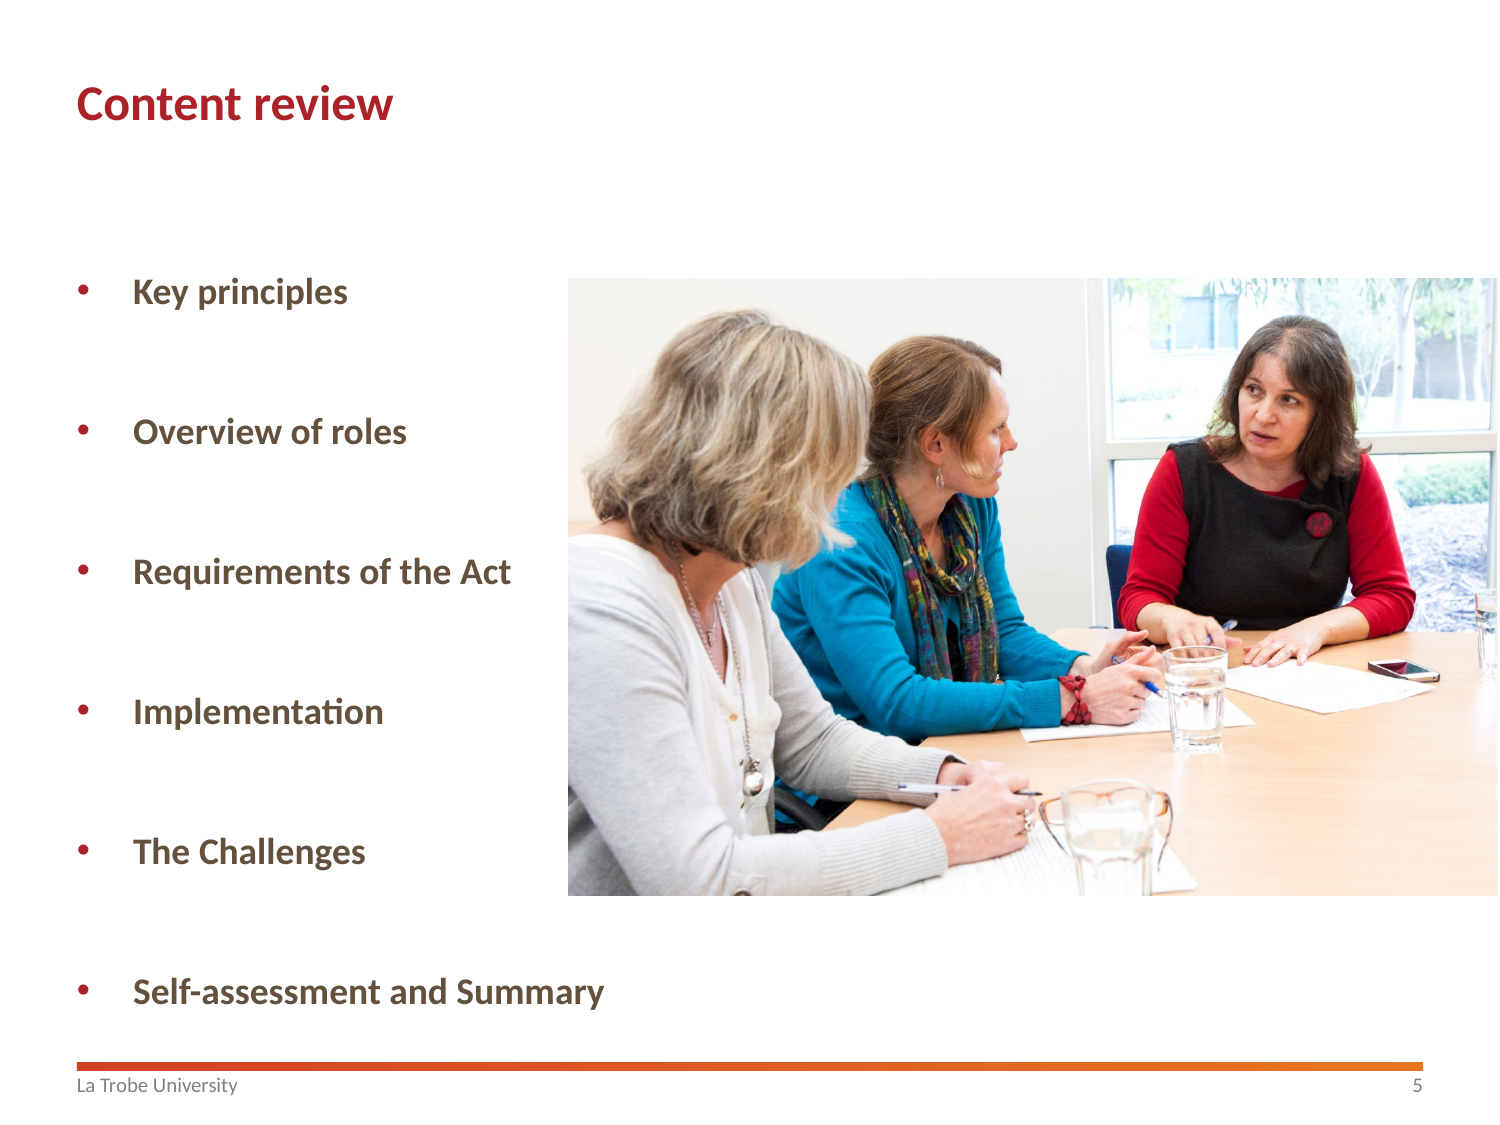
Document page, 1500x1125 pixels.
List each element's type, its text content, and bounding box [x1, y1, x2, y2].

picture [568, 278, 1497, 897]
list Key principles Overview of roles Requirements of the Act Implementation The Challenges Self-assessment and Summary [76, 266, 644, 1010]
title Content review [76, 70, 1424, 209]
